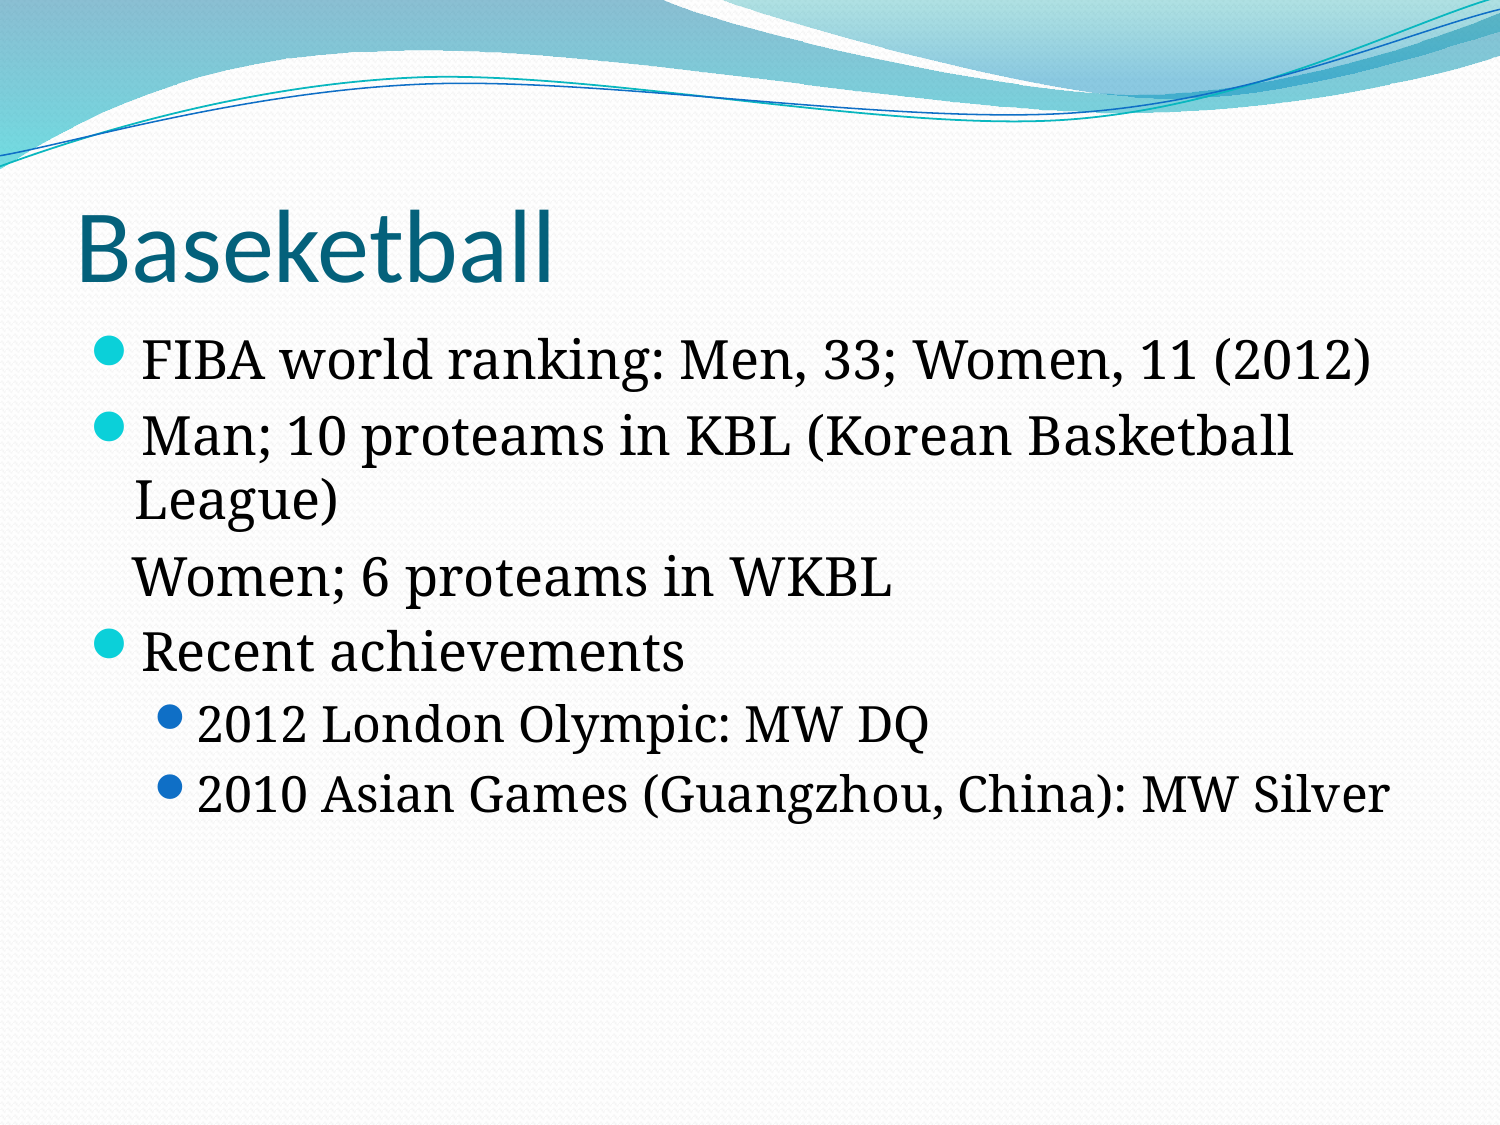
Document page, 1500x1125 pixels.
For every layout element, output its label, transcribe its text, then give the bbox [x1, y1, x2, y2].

title Baseketball [75, 115, 1425, 303]
list FIBA world ranking: Men, 33; Women, 11 (2012) Man; 10 proteams in KBL (Korean Basketball League) Women; 6 proteams in WKBL Recent achievements 2012 London Olympic: MW DQ 2010 Asian Games (Guangzhou, China): MW Silver [75, 317, 1425, 1038]
